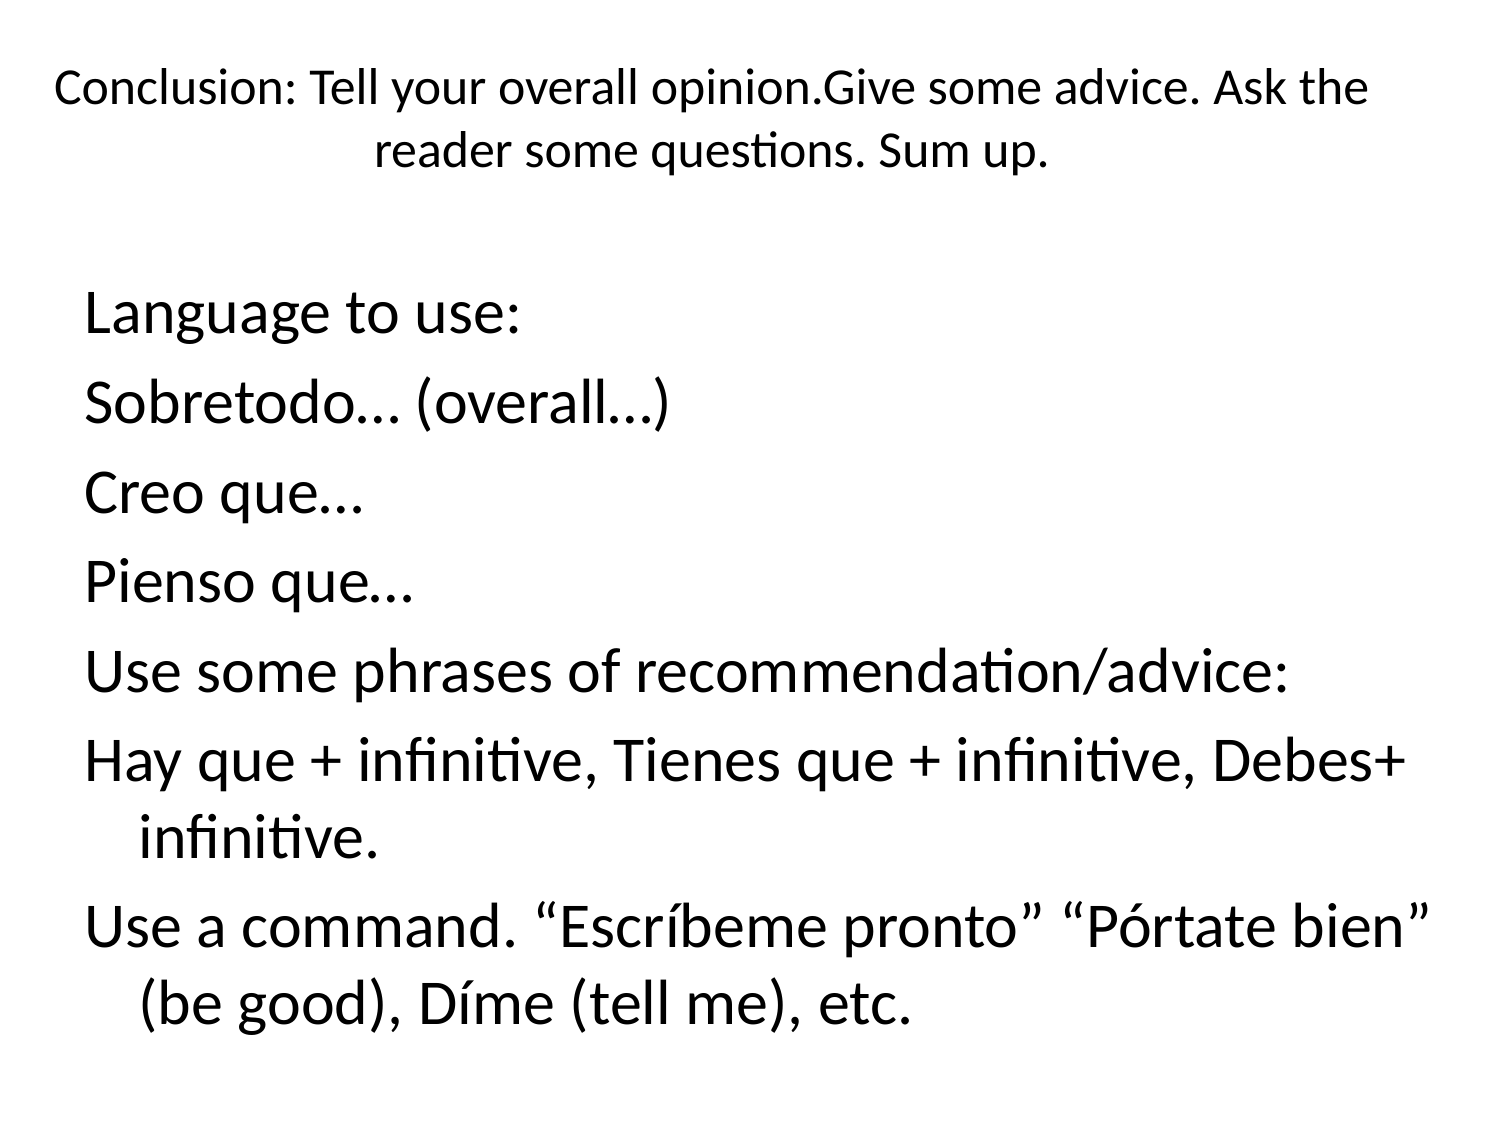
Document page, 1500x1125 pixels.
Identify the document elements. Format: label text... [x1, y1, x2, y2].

title Conclusion: Tell your overall opinion.Give some advice. Ask the reader some questions. Sum up. [0, 45, 1425, 263]
list Language to use: Sobretodo… (overall…) Creo que… Pienso que… Use some phrases of recommendation/advice: Hay que + infinitive, Tienes que + infinitive, Debes+ infinitive. Use a command. “Escríbeme pronto” “Pórtate bien” (be good), Díme (tell me), etc. [69, 262, 1500, 1053]
